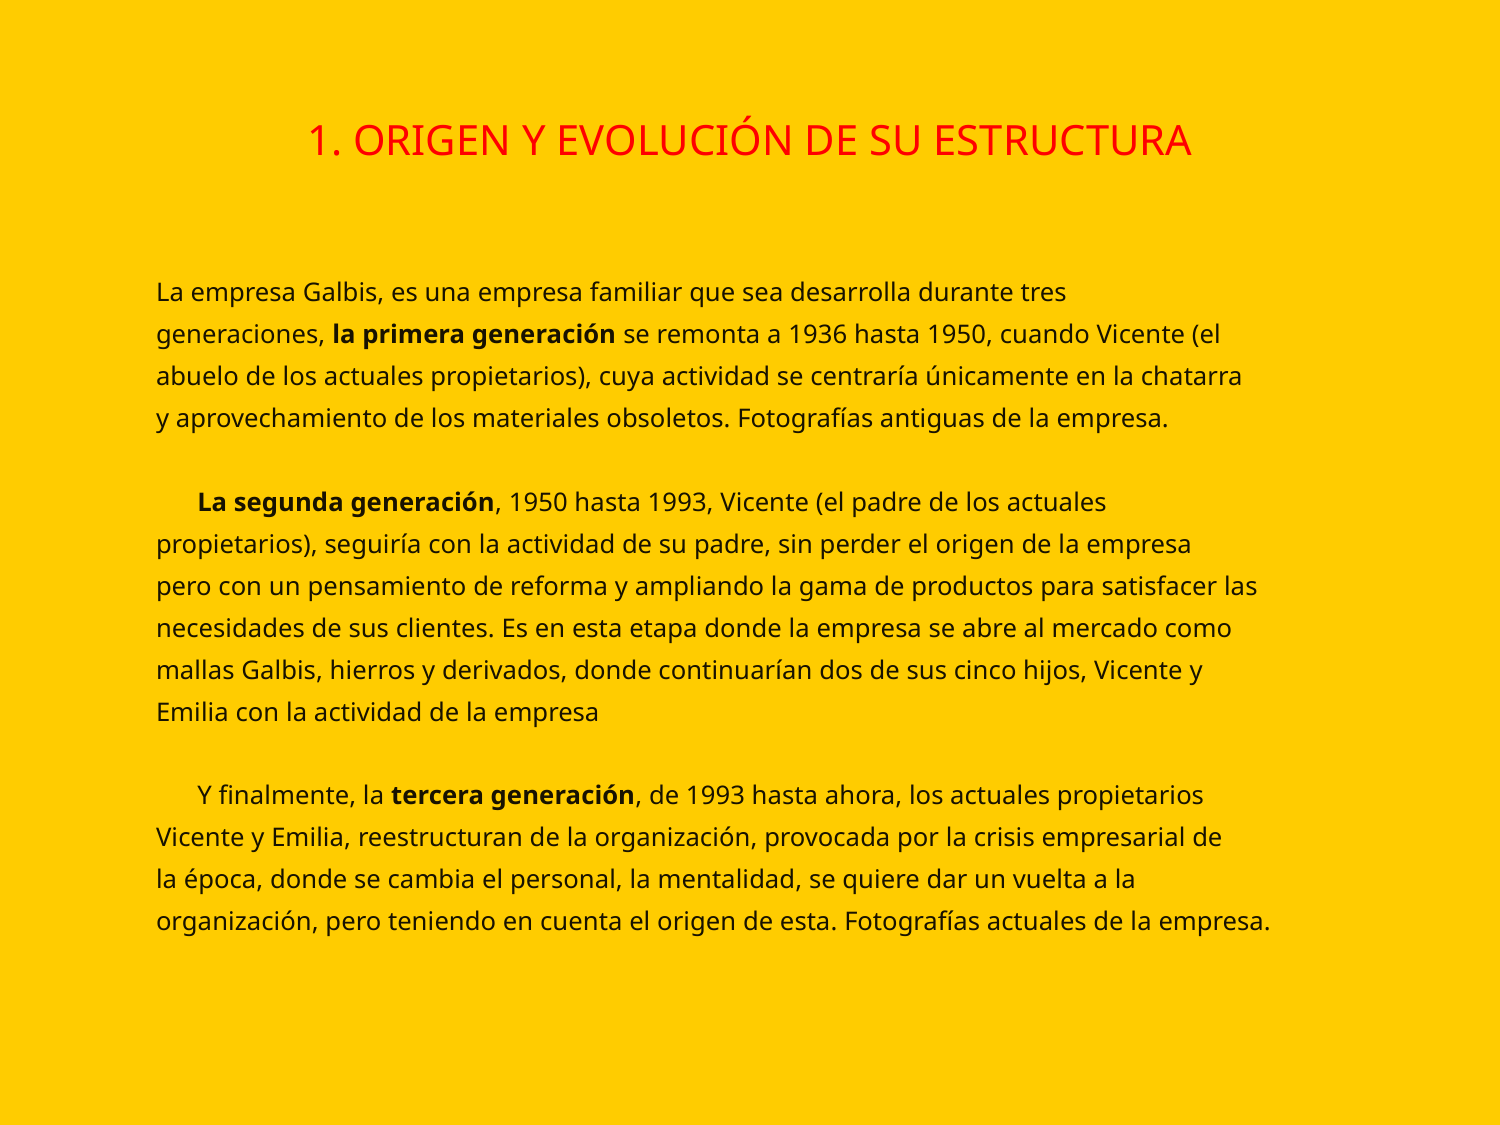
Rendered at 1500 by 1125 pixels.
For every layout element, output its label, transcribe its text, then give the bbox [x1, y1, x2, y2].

list La empresa Galbis, es una empresa familiar que sea desarrolla durante tres generaciones, la primera generación se remonta a 1936 hasta 1950, cuando Vicente (el abuelo de los actuales propietarios), cuya actividad se centraría únicamente en la chatarra y aprovechamiento de los materiales obsoletos. Fotografías antiguas de la empresa. La segunda generación, 1950 hasta 1993, Vicente (el padre de los actuales propietarios), seguiría con la actividad de su padre, sin perder el origen de la empresa pero con un pensamiento de reforma y ampliando la gama de productos para satisfacer las necesidades de sus clientes. Es en esta etapa donde la empresa se abre al mercado como mallas Galbis, hierros y derivados, donde continuarían dos de sus cinco hijos, Vicente y Emilia con la actividad de la empresa Y finalmente, la tercera generación, de 1993 hasta ahora, los actuales propietarios Vicente y Emilia, reestructuran de la organización, provocada por la crisis empresarial de la época, donde se cambia el personal, la mentalidad, se quiere dar un vuelta a la organización, pero teniendo en cuenta el origen de esta. Fotografías actuales de la empresa. [75, 262, 1425, 1005]
title 1. ORIGEN Y EVOLUCIÓN DE SU ESTRUCTURA [75, 45, 1425, 233]
